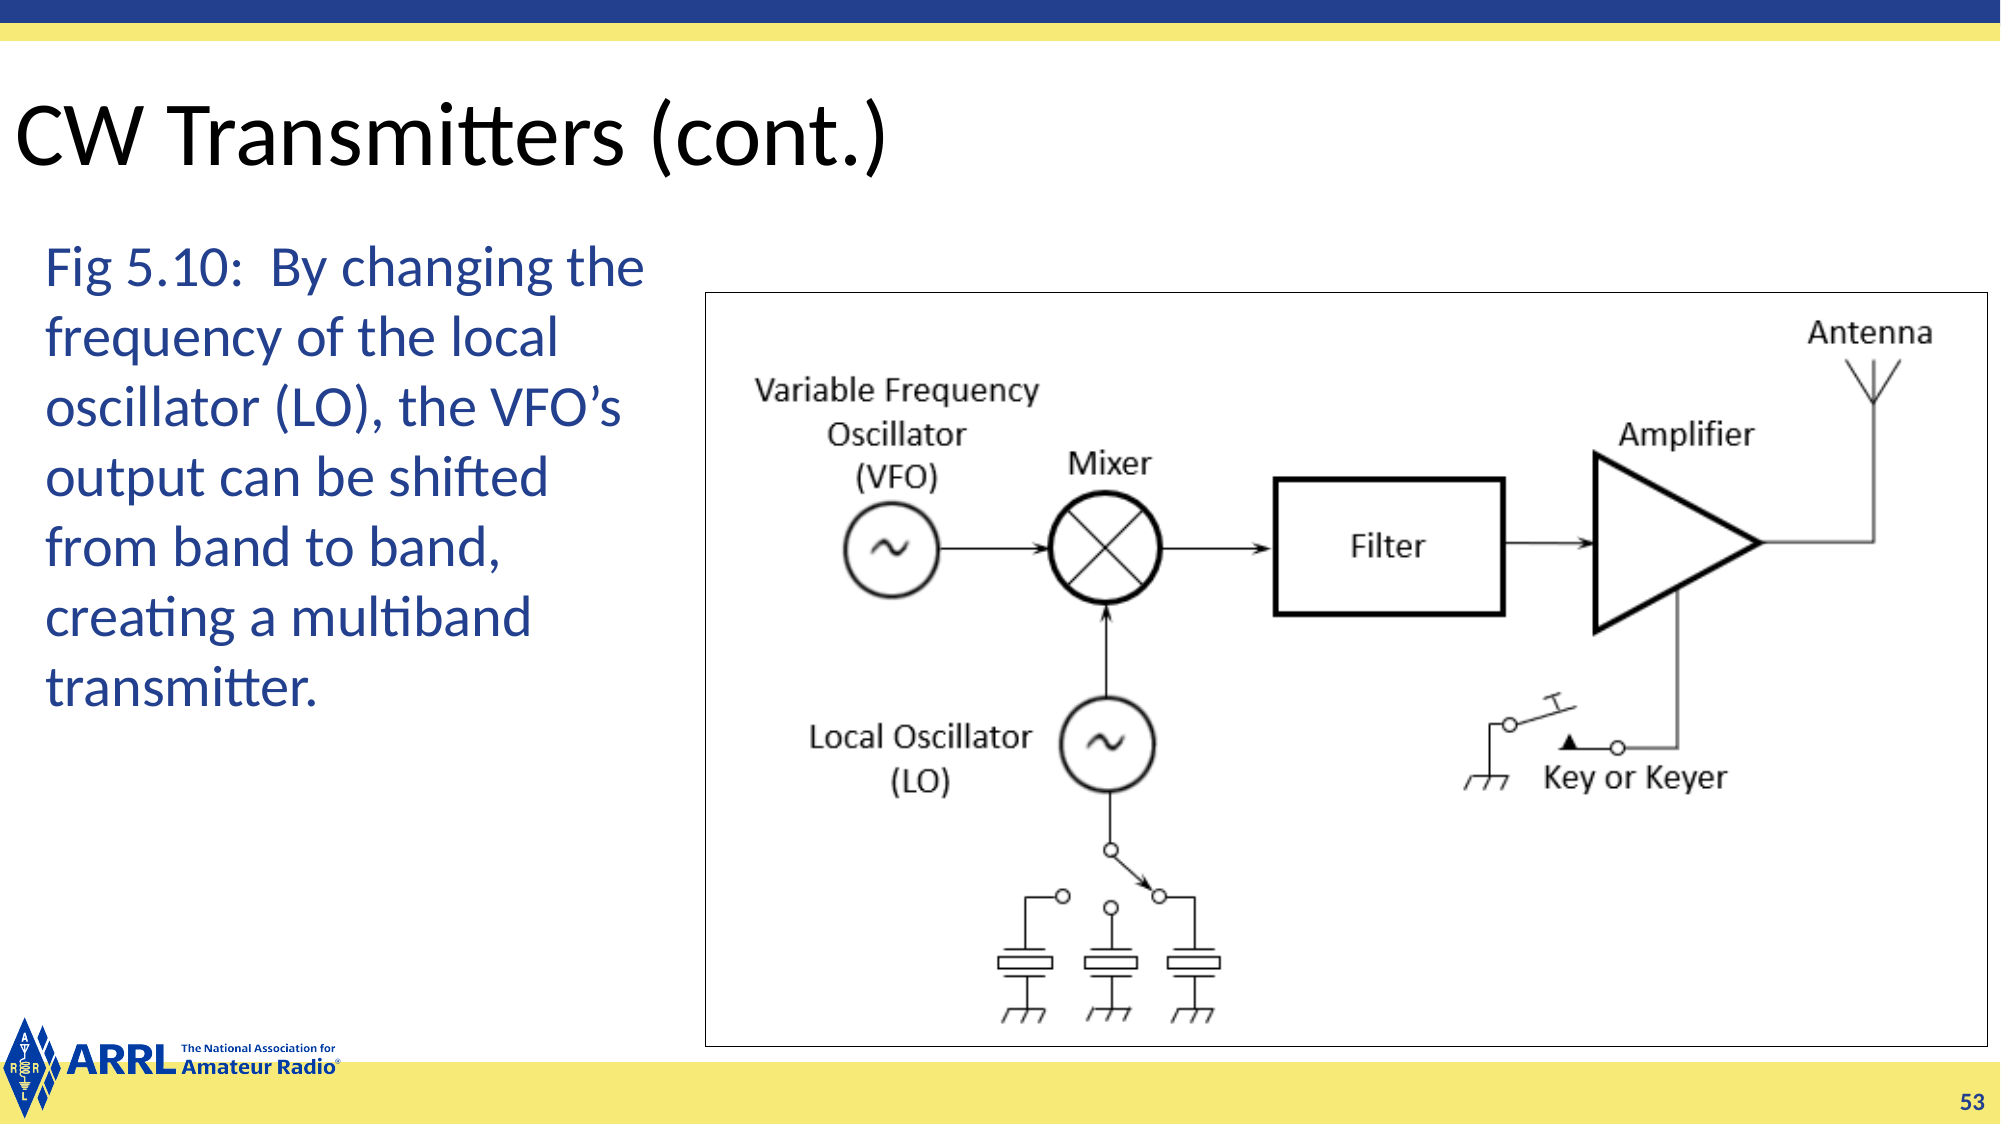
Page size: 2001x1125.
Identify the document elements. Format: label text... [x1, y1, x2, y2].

title CW Transmitters (cont.) [0, 50, 1017, 221]
picture [1, 1015, 342, 1121]
text_box Fig 5.10: By changing the frequency of the local oscillator (LO), the VFO’s output can be shifted from band to band, creating a multiband transmitter. [30, 221, 667, 726]
picture [705, 292, 1988, 1047]
